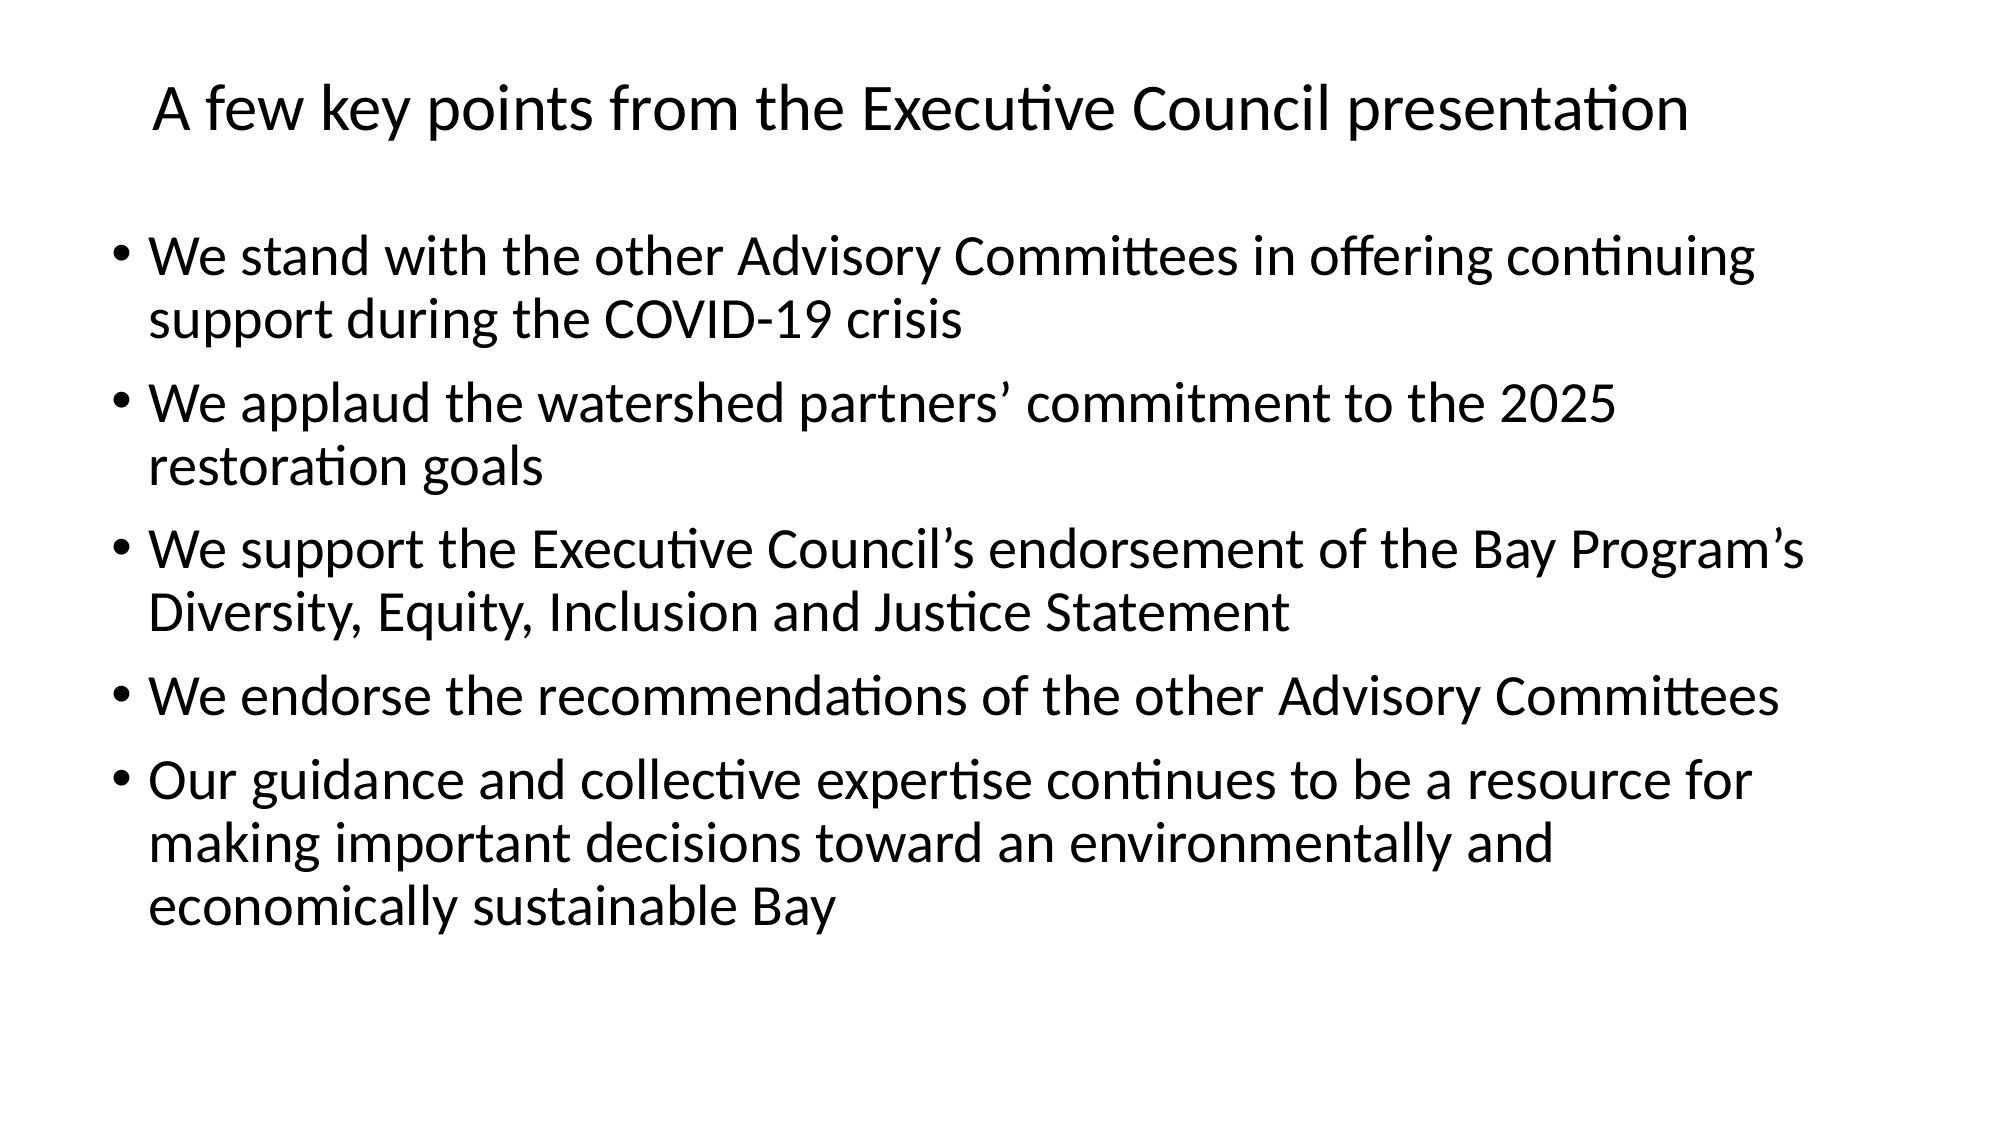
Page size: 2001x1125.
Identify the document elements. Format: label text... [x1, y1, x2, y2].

title A few key points from the Executive Council presentation [137, 0, 1863, 218]
list We stand with the other Advisory Committees in offering continuing support during the COVID-19 crisis We applaud the watershed partners’ commitment to the 2025 restoration goals We support the Executive Council’s endorsement of the Bay Program’s Diversity, Equity, Inclusion and Justice Statement We endorse the recommendations of the other Advisory Committees Our guidance and collective expertise continues to be a resource for making important decisions toward an environmentally and economically sustainable Bay [96, 217, 1822, 1118]
